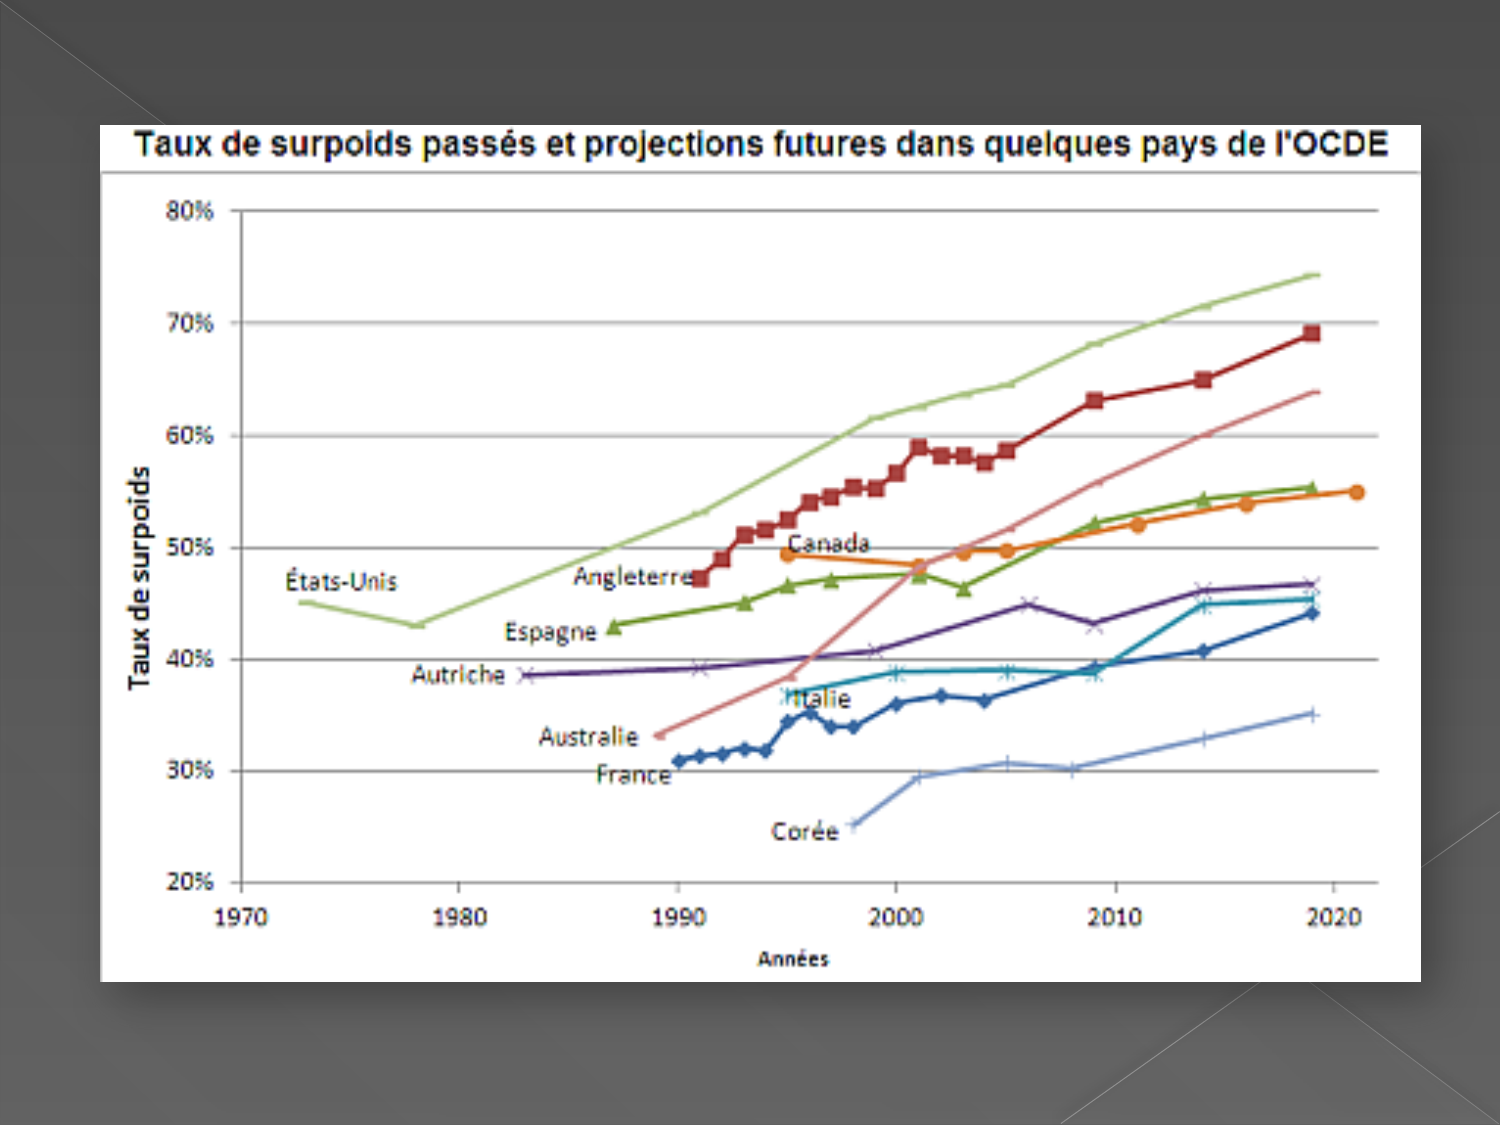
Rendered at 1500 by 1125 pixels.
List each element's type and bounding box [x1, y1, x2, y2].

picture [100, 125, 1421, 982]
